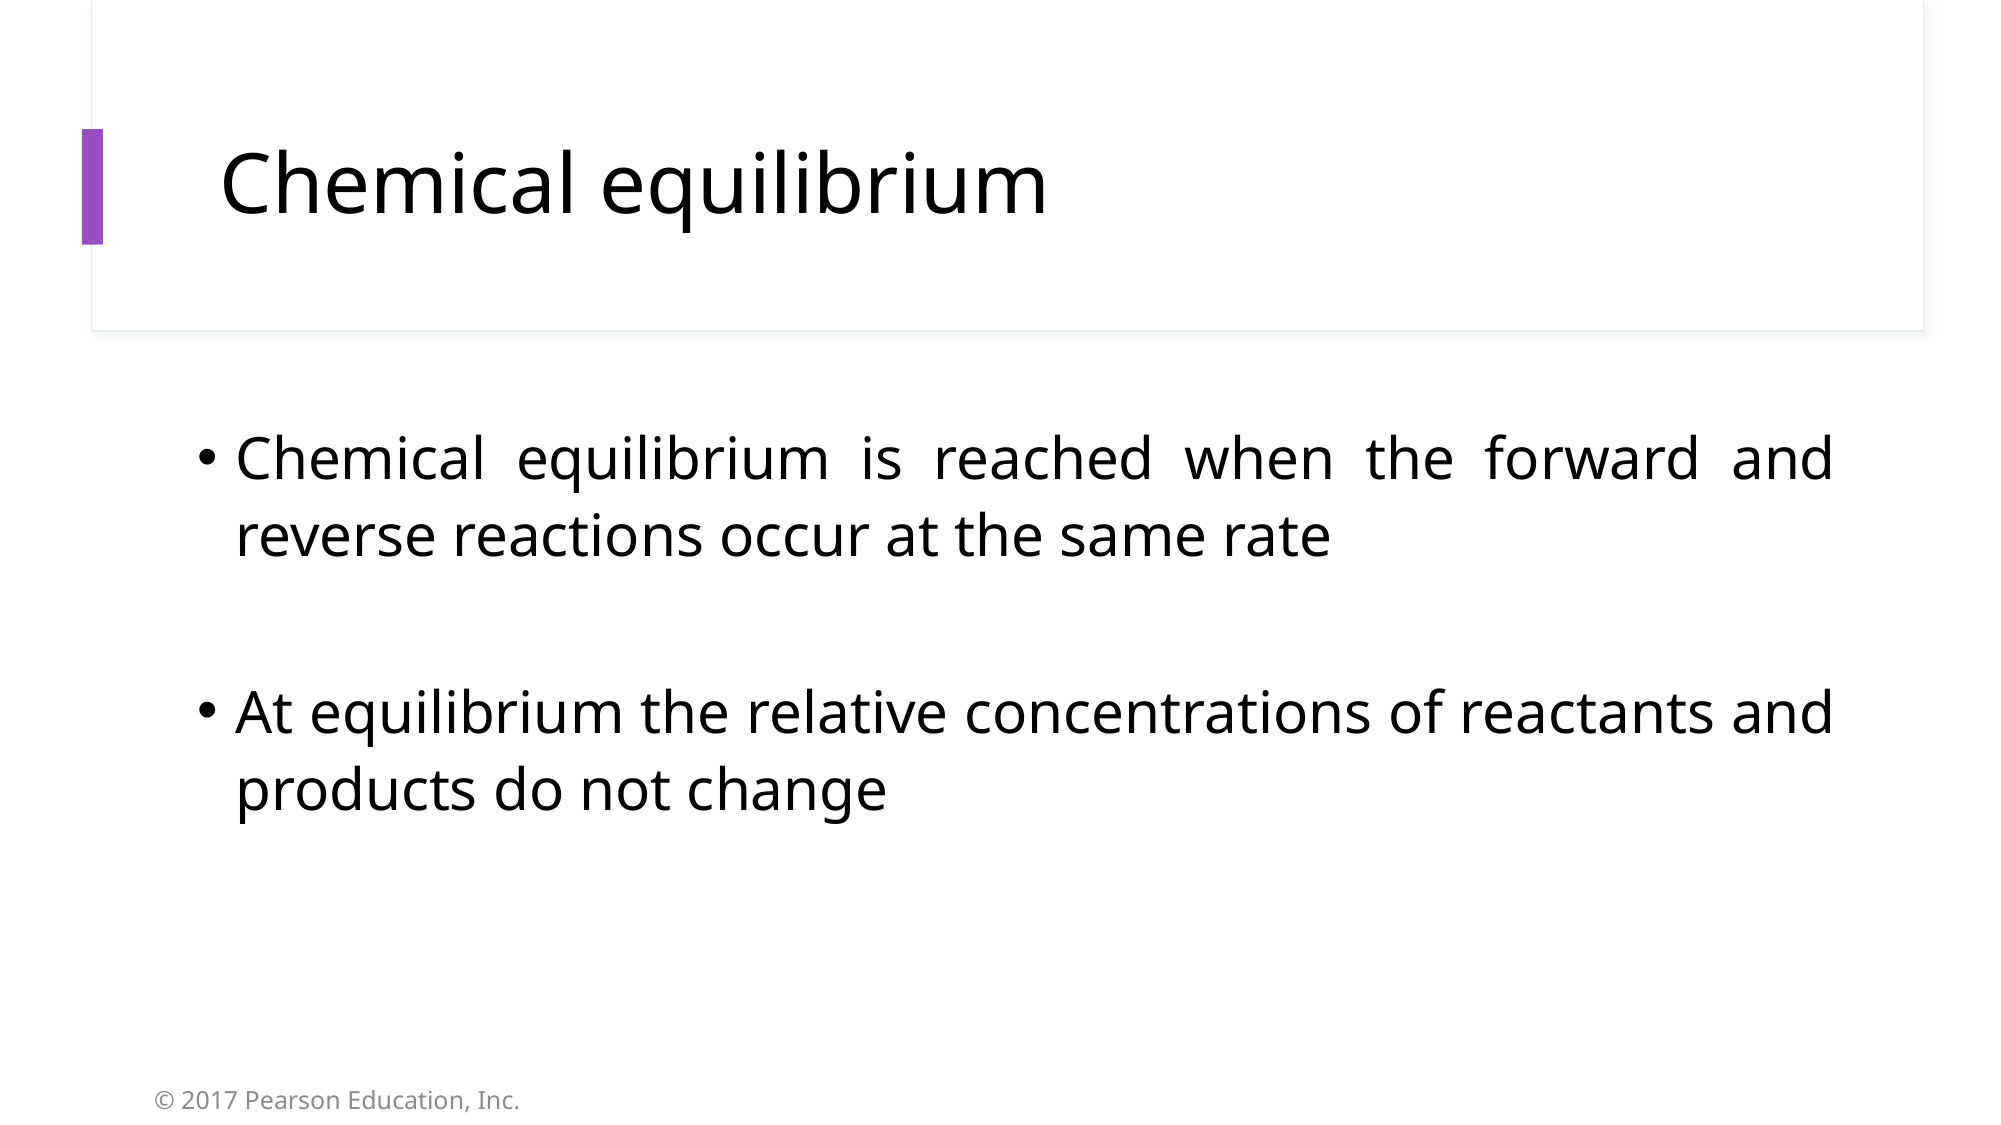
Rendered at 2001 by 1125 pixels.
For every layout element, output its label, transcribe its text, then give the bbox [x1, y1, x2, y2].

list Chemical equilibrium is reached when the forward and reverse reactions occur at the same rate At equilibrium the relative concentrations of reactants and products do not change [183, 406, 1851, 1013]
footer © 2017 Pearson Education, Inc. [0, 1080, 675, 1119]
title Chemical equilibrium [183, 90, 1851, 284]
